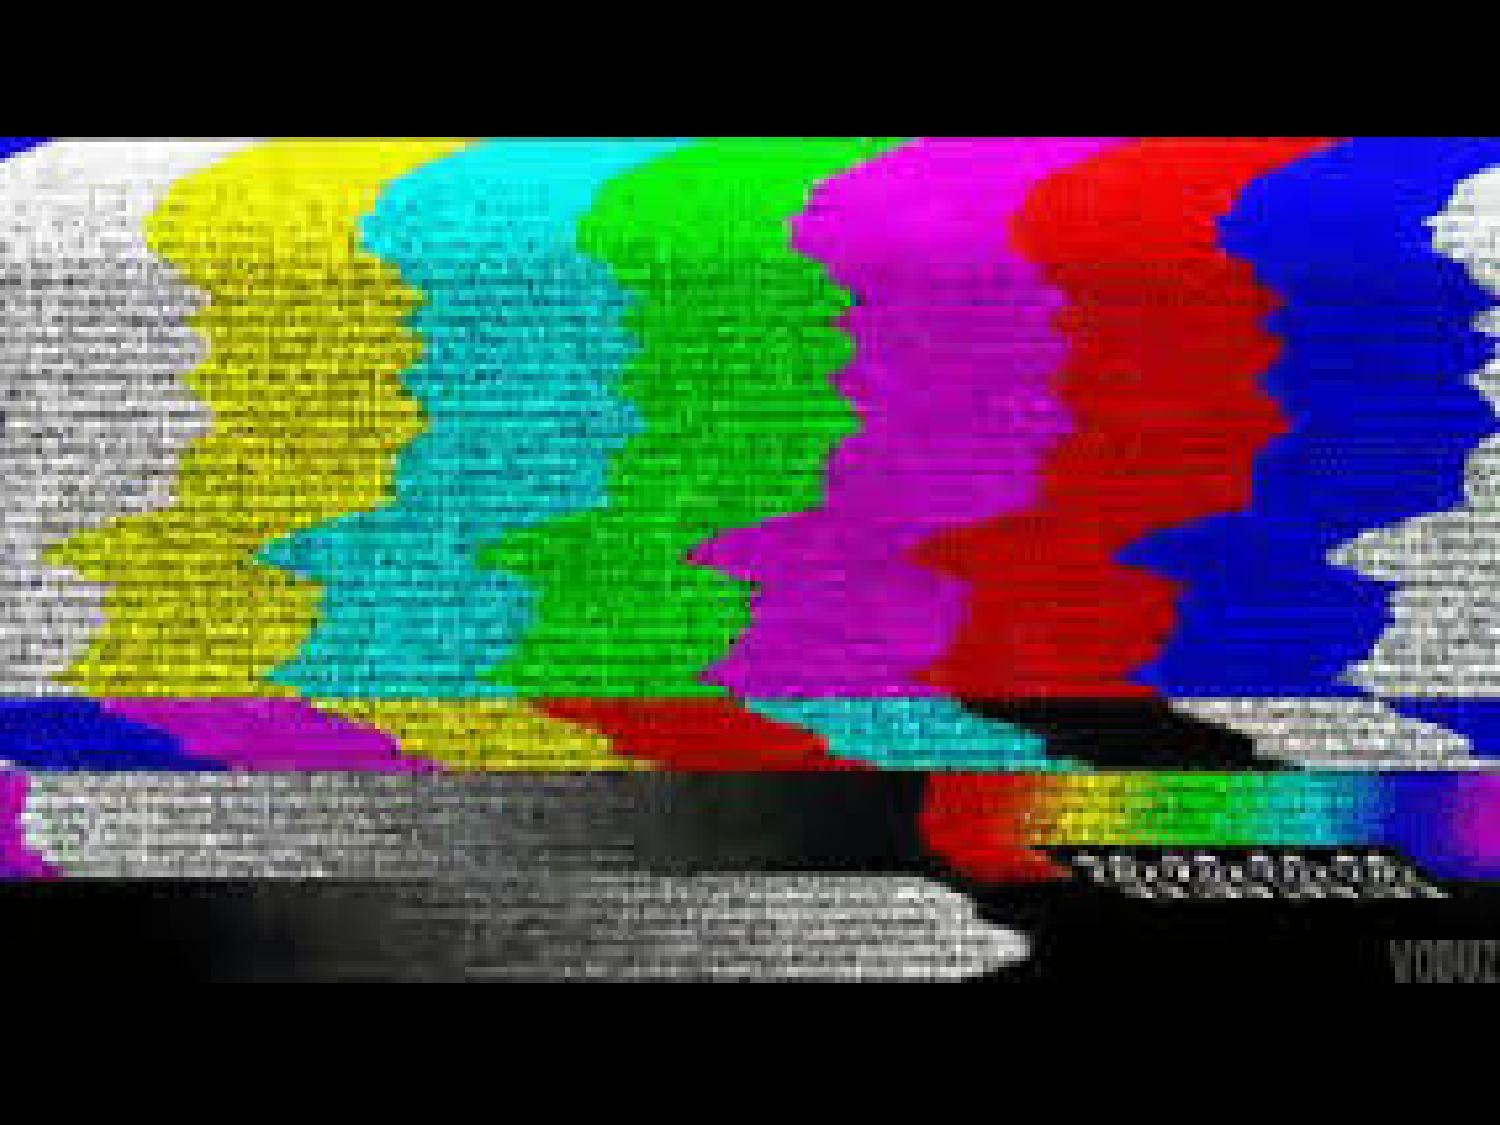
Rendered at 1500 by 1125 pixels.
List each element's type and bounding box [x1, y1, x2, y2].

picture [0, 137, 1500, 983]
